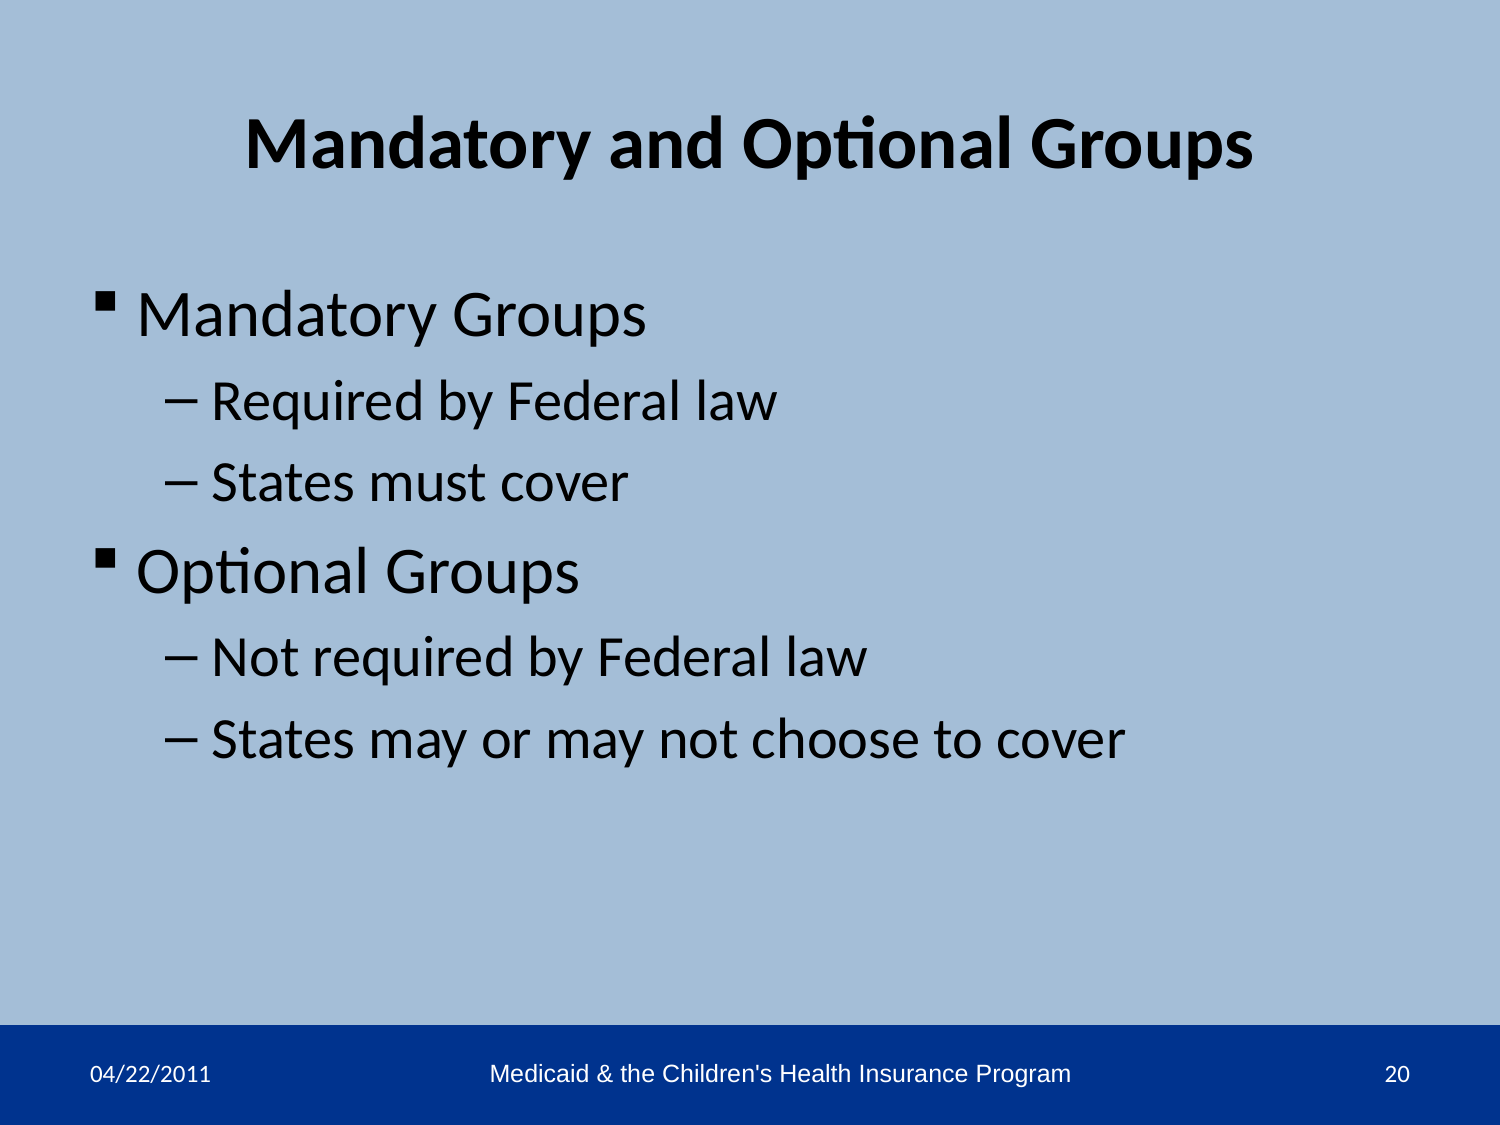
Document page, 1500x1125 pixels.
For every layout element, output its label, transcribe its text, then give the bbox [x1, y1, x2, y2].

title Mandatory and Optional Groups [74, 44, 1426, 233]
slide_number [75, 1042, 287, 1103]
slide_number 20 [1275, 1042, 1425, 1103]
footer Medicaid & the Children's Health Insurance Program [287, 1042, 1275, 1103]
list Mandatory Groups Required by Federal law States must cover Optional Groups Not required by Federal law States may or may not choose to cover [74, 262, 1426, 1006]
